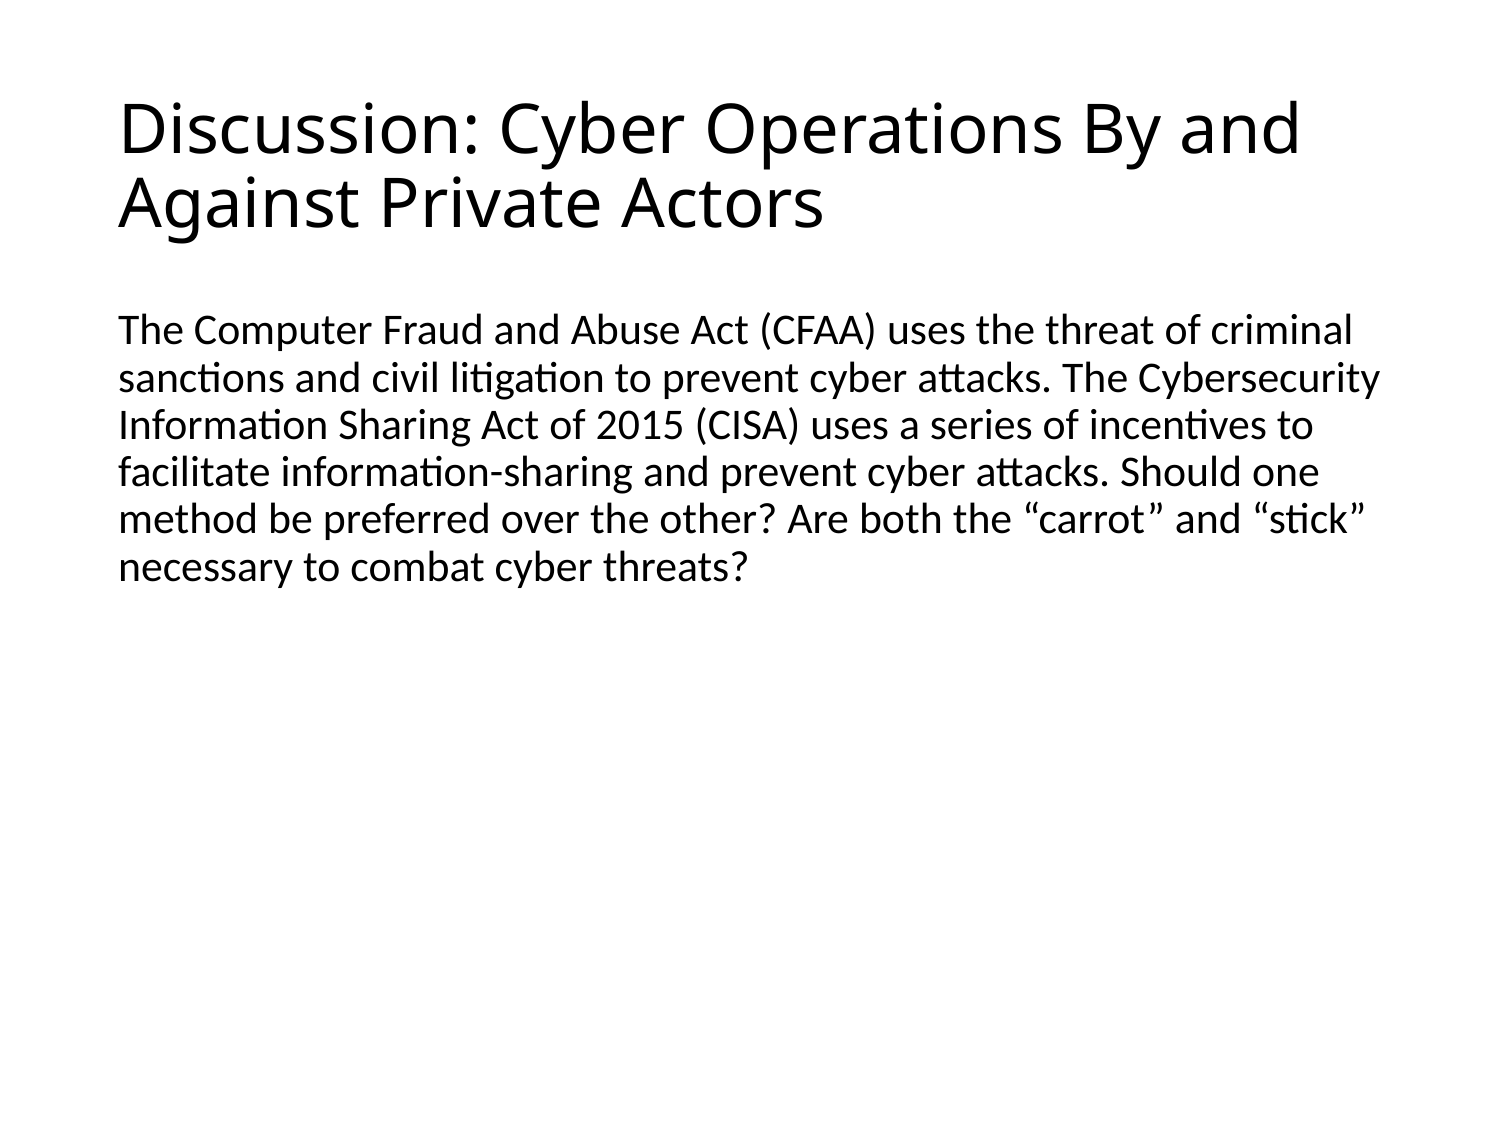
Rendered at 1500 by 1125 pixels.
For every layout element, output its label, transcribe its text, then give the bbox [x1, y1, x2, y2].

list The Computer Fraud and Abuse Act (CFAA) uses the threat of criminal sanctions and civil litigation to prevent cyber attacks. The Cybersecurity Information Sharing Act of 2015 (CISA) uses a series of incentives to facilitate information-sharing and prevent cyber attacks. Should one method be preferred over the other? Are both the “carrot” and “stick” necessary to combat cyber threats? [102, 299, 1398, 1014]
title Discussion: Cyber Operations By and Against Private Actors [102, 59, 1398, 278]
